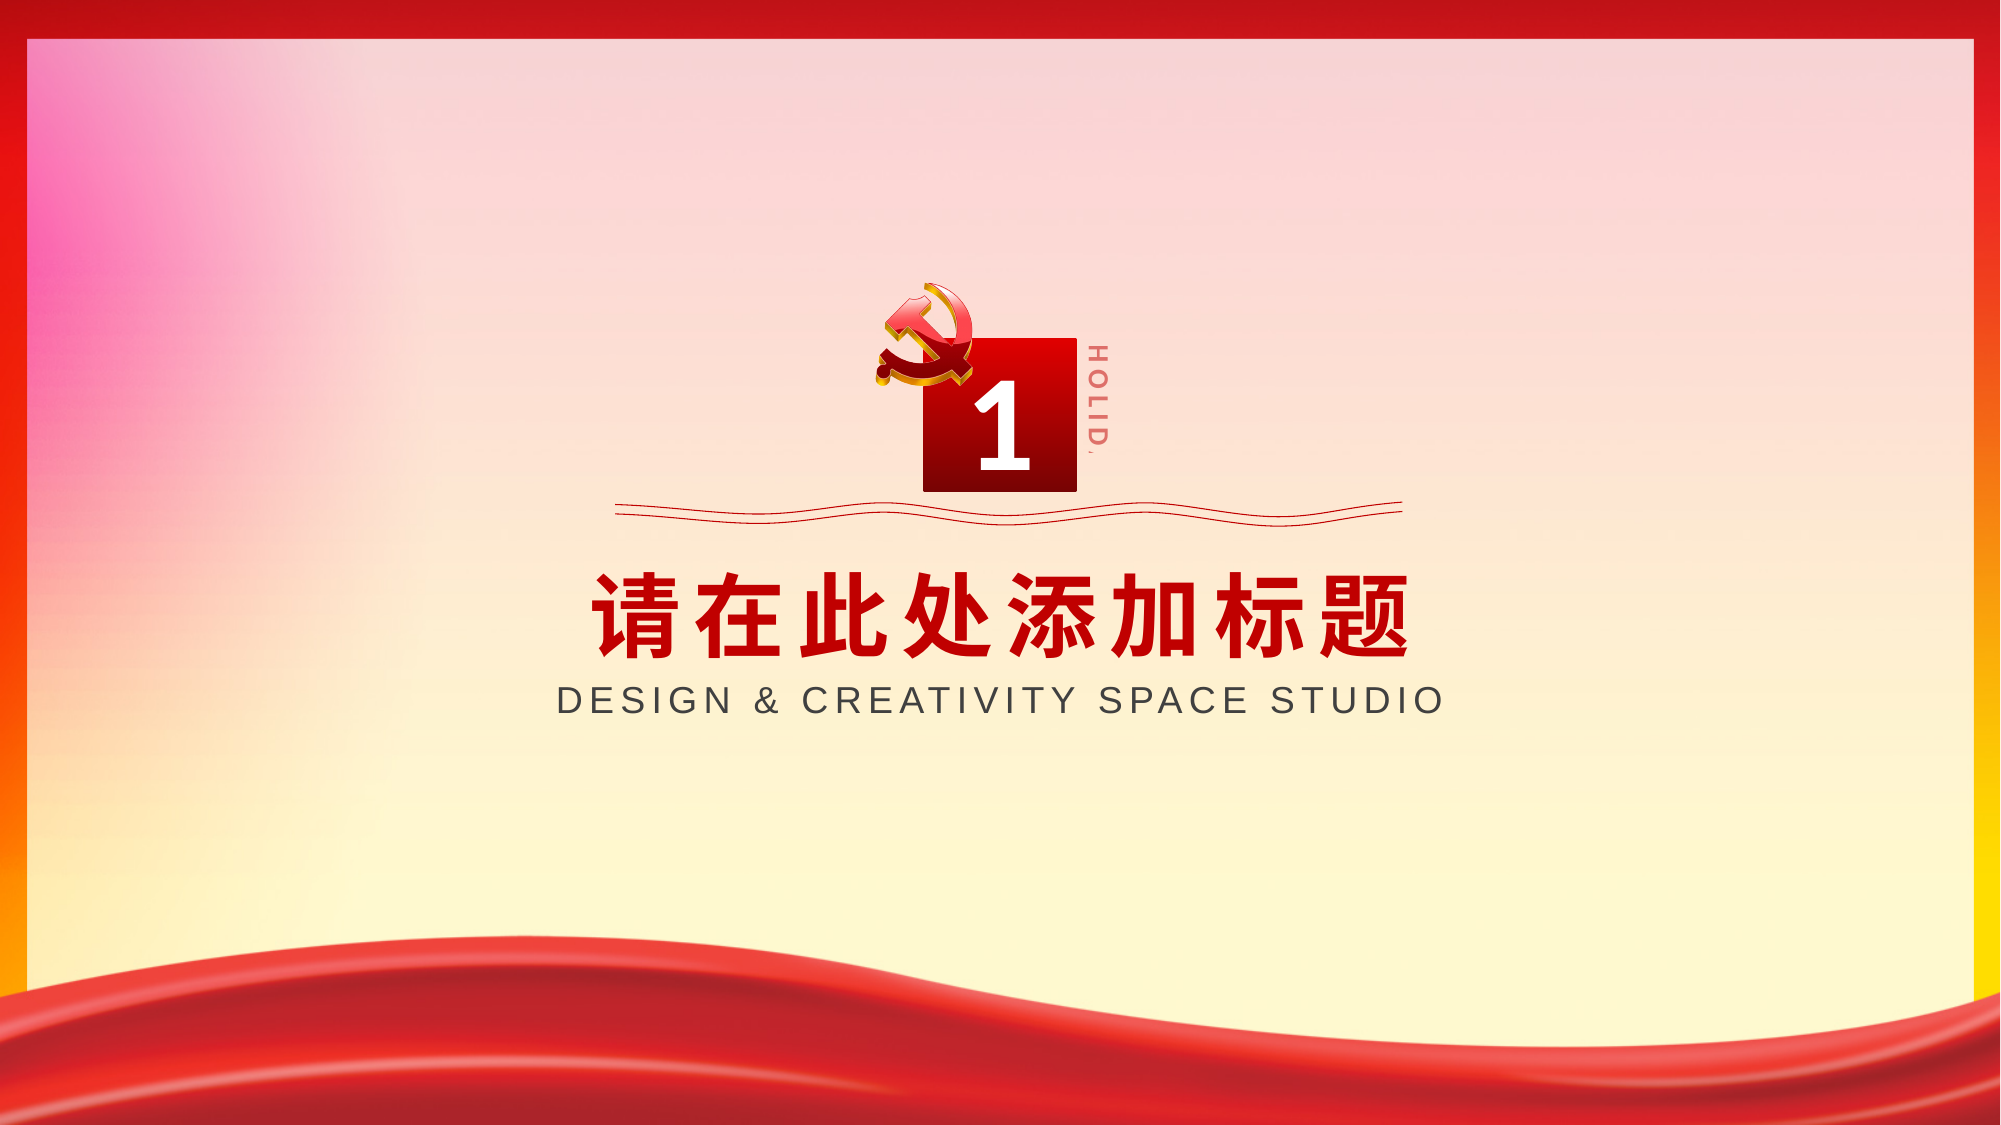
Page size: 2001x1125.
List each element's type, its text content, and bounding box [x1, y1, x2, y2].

text_box HOLIDAY [1059, 329, 1126, 501]
text_box 请在此处添加标题 [574, 551, 1426, 668]
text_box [615, 501, 1403, 527]
text_box 1 [923, 337, 1059, 493]
text_box DESIGN & CREATIVITY SPACE STUDIO [541, 668, 1459, 729]
picture [0, 0, 2001, 1125]
